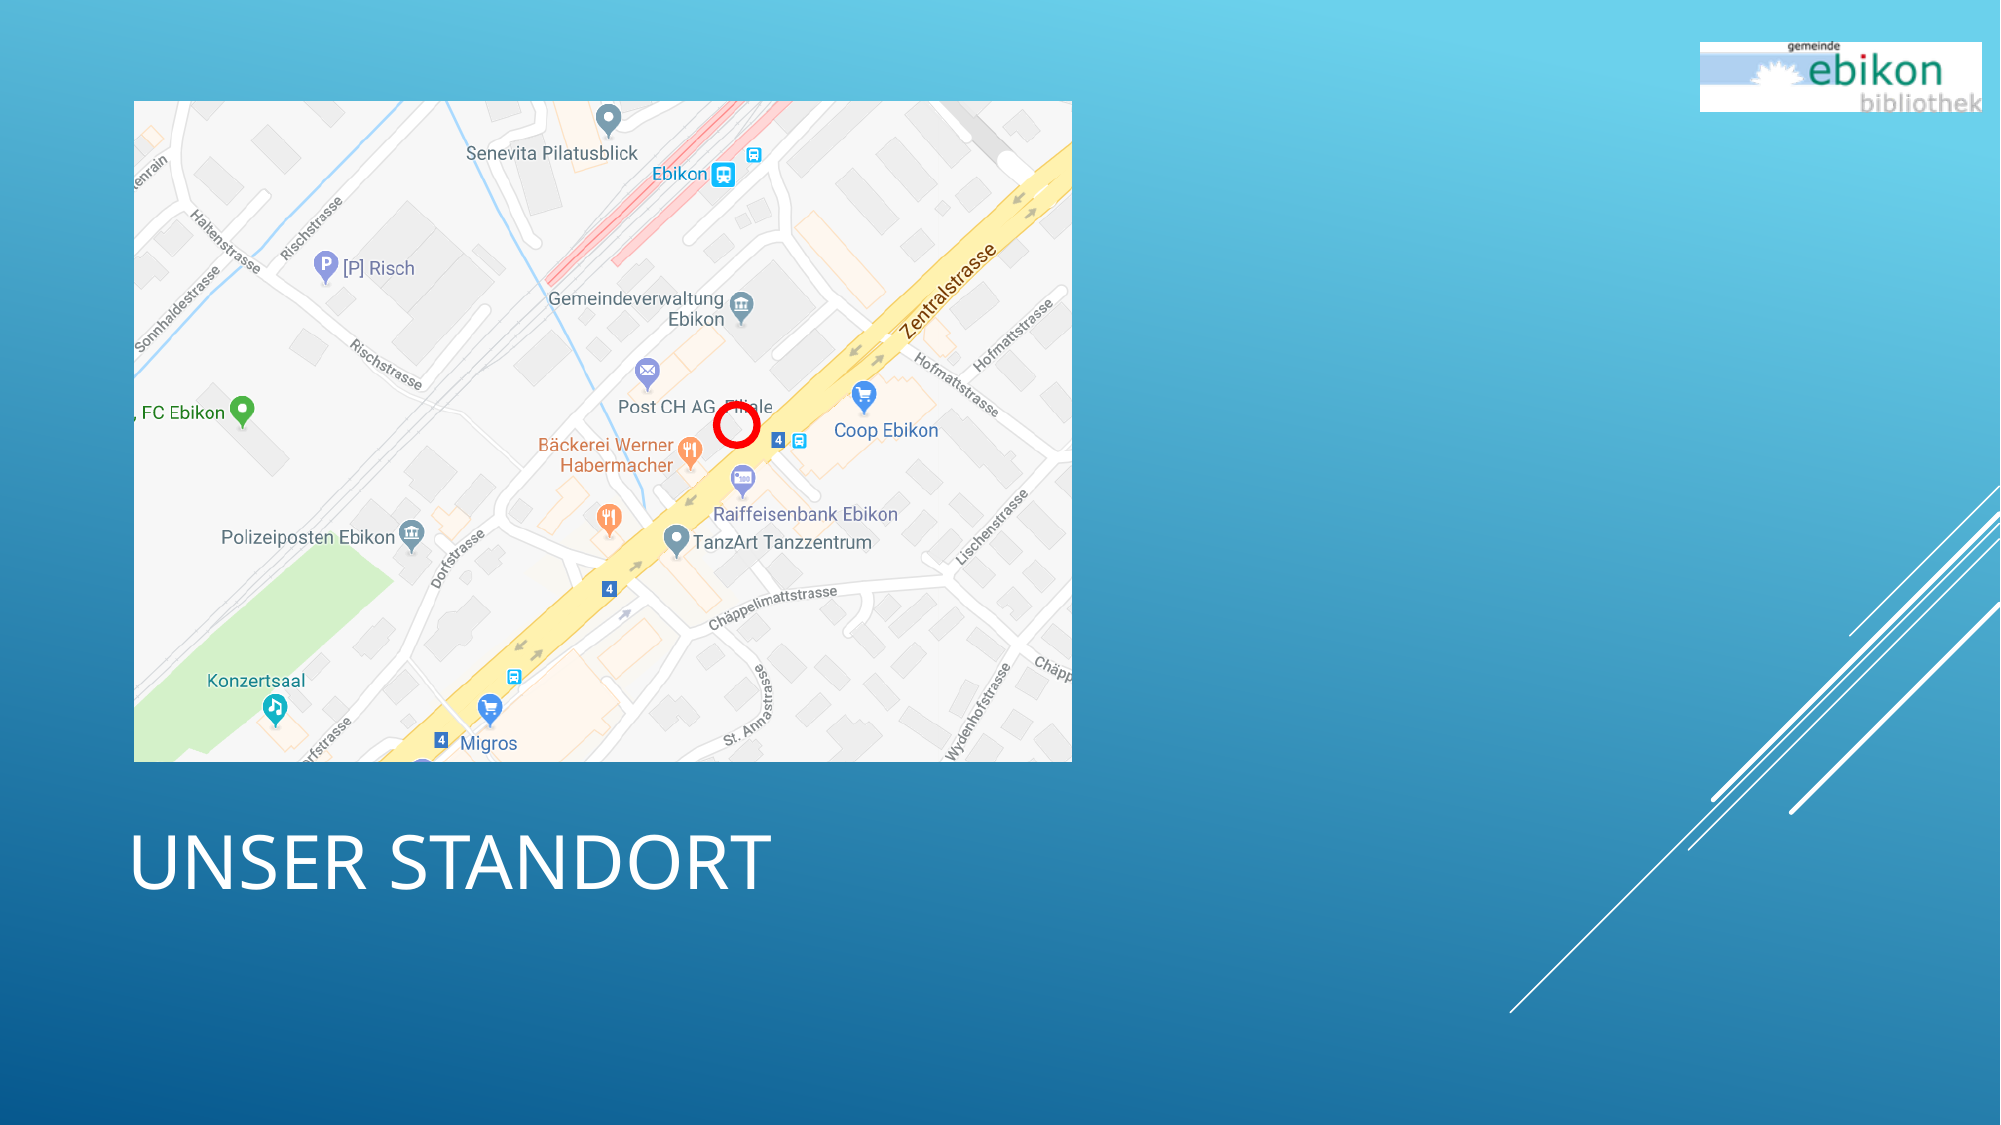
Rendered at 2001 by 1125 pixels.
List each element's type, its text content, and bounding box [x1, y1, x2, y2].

title Unser Standort [112, 736, 1513, 984]
picture [1700, 41, 1983, 113]
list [133, 100, 1073, 762]
